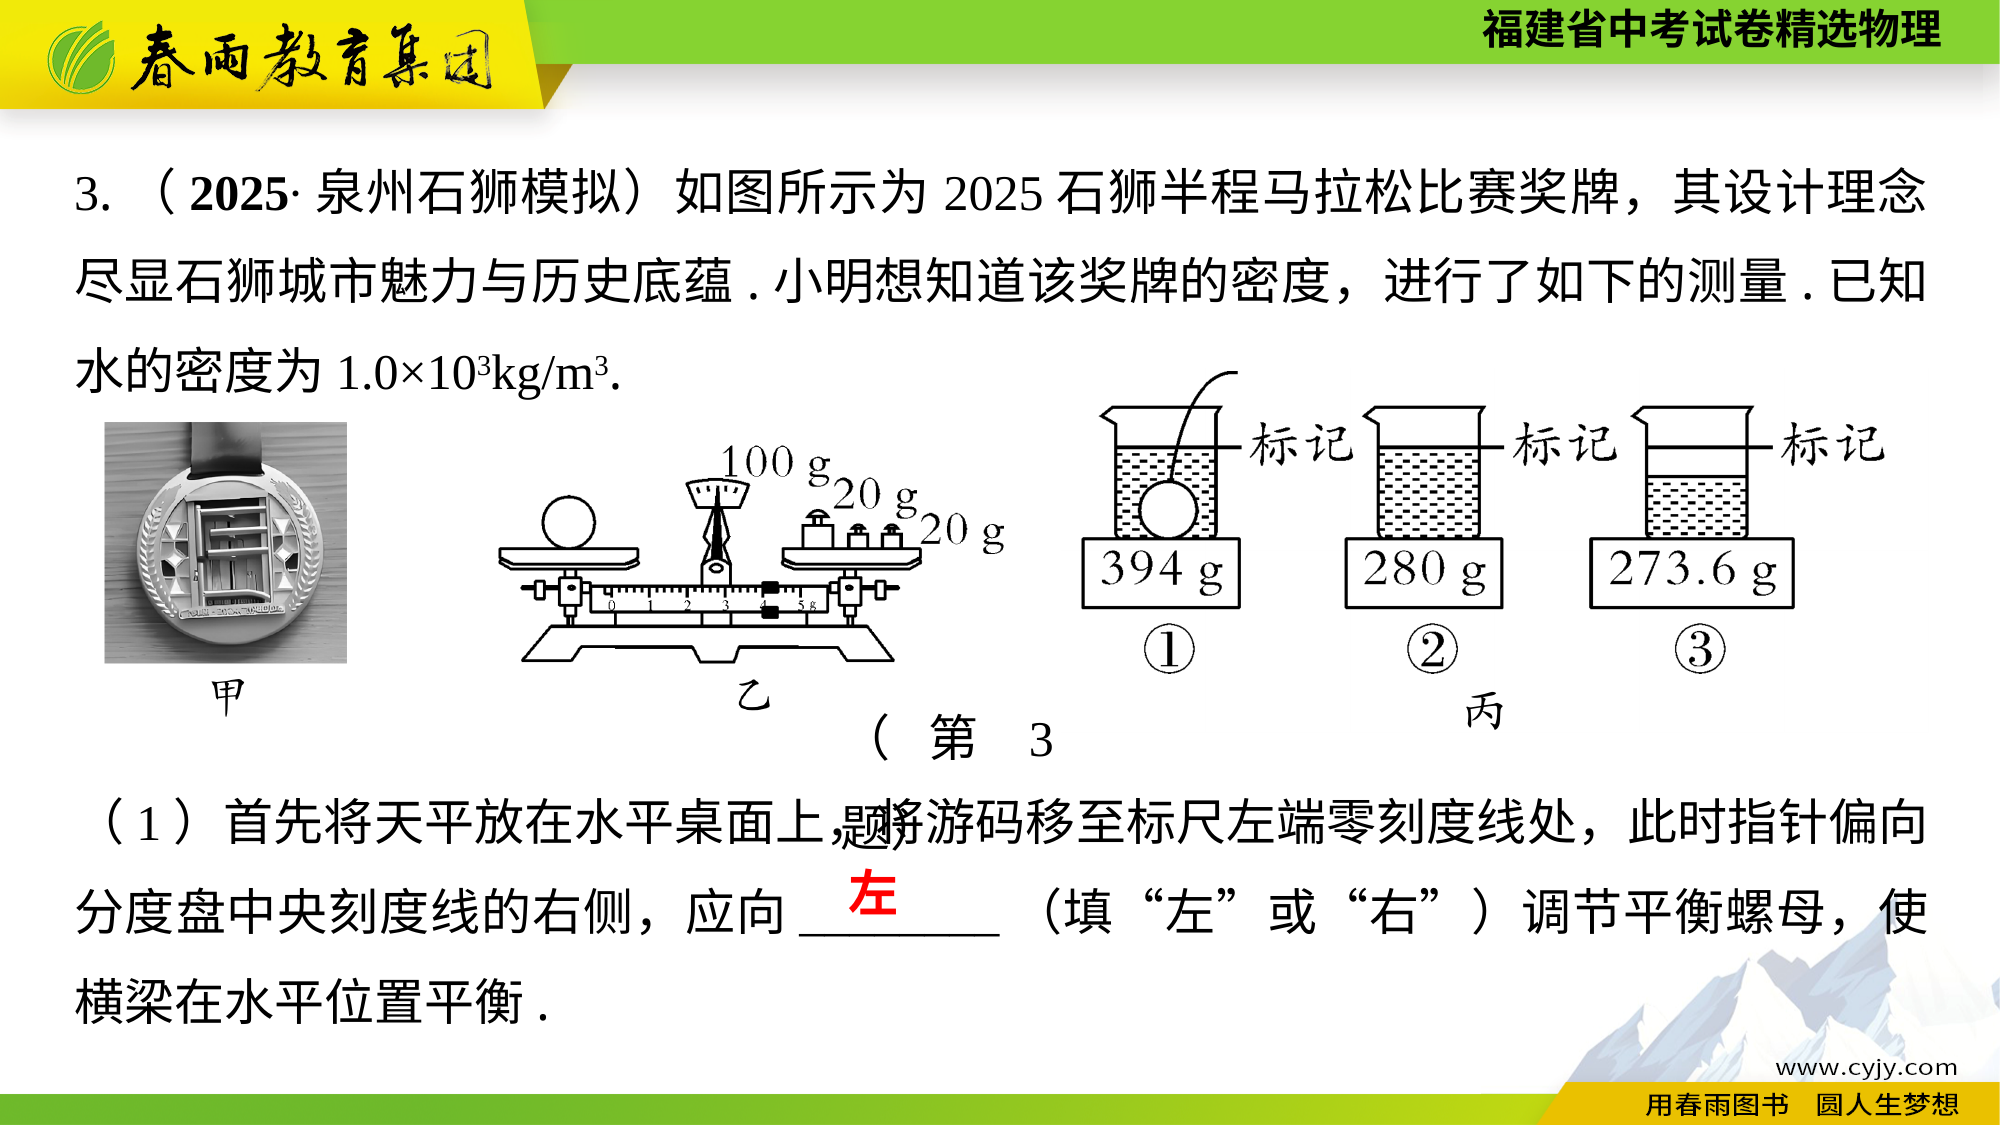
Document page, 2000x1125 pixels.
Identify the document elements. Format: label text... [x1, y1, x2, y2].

list 3.（2025∙泉州石狮模拟）如图所示为2025石狮半程马拉松比赛奖牌，其设计理念尽显石狮城市魅力与历史底蕴.小明想知道该奖牌的密度，进行了如下的测量.已知水的密度为1.0×103kg/m3. （1）首先将天平放在水平桌面上，将游码移至标尺左端零刻度线处，此时指针偏向分度盘中央刻度线的右侧，应向________（填“左”或“右”）调节平衡螺母，使横梁在水平位置平衡. [59, 122, 1944, 1100]
picture [0, 0, 2000, 1125]
text_box （第3题） [826, 668, 1081, 774]
text_box 左 [833, 854, 914, 929]
